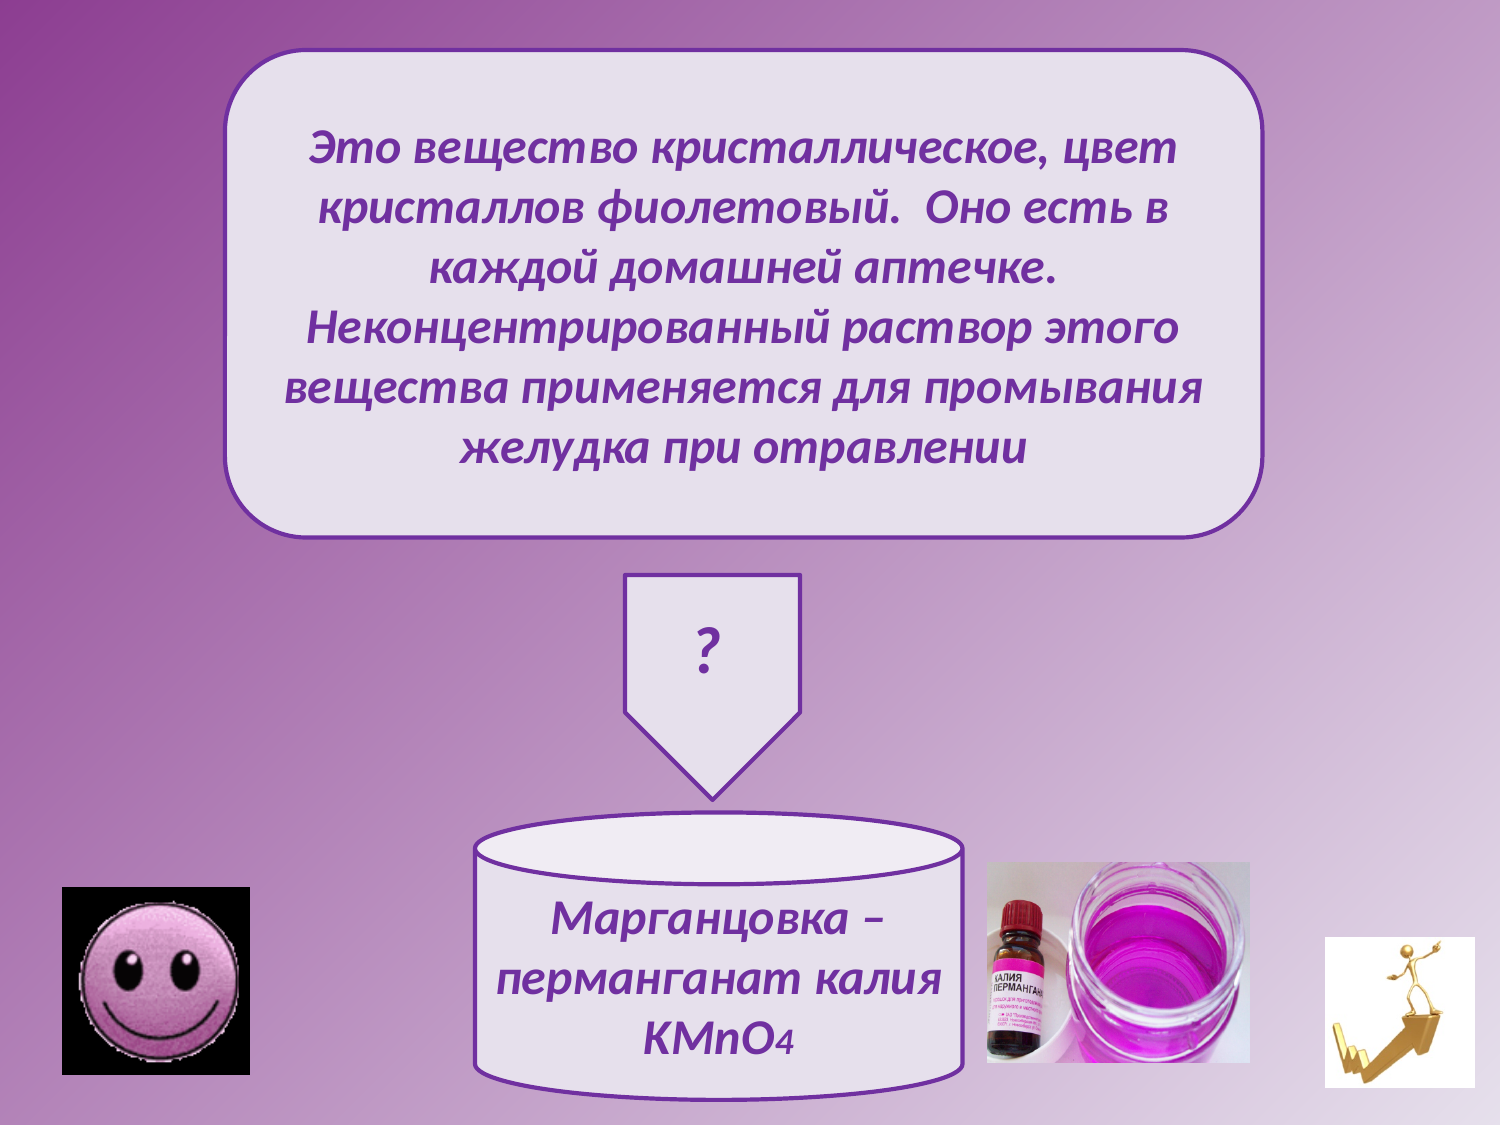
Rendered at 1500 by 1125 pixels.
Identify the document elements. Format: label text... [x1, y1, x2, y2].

text_box Это вещество кристаллическое, цвет кристаллов фиолетовый. Оно есть в каждой домашней аптечке. Неконцентрированный раствор этого вещества применяется для промывания желудка при отравлении [222, 47, 1265, 540]
text_box Марганцовка – перманганат калия KMnO4 [472, 810, 965, 1102]
picture [987, 862, 1251, 1063]
text_box ? [675, 599, 737, 695]
picture [1324, 937, 1476, 1088]
text_box [622, 572, 803, 803]
picture [62, 887, 251, 1076]
